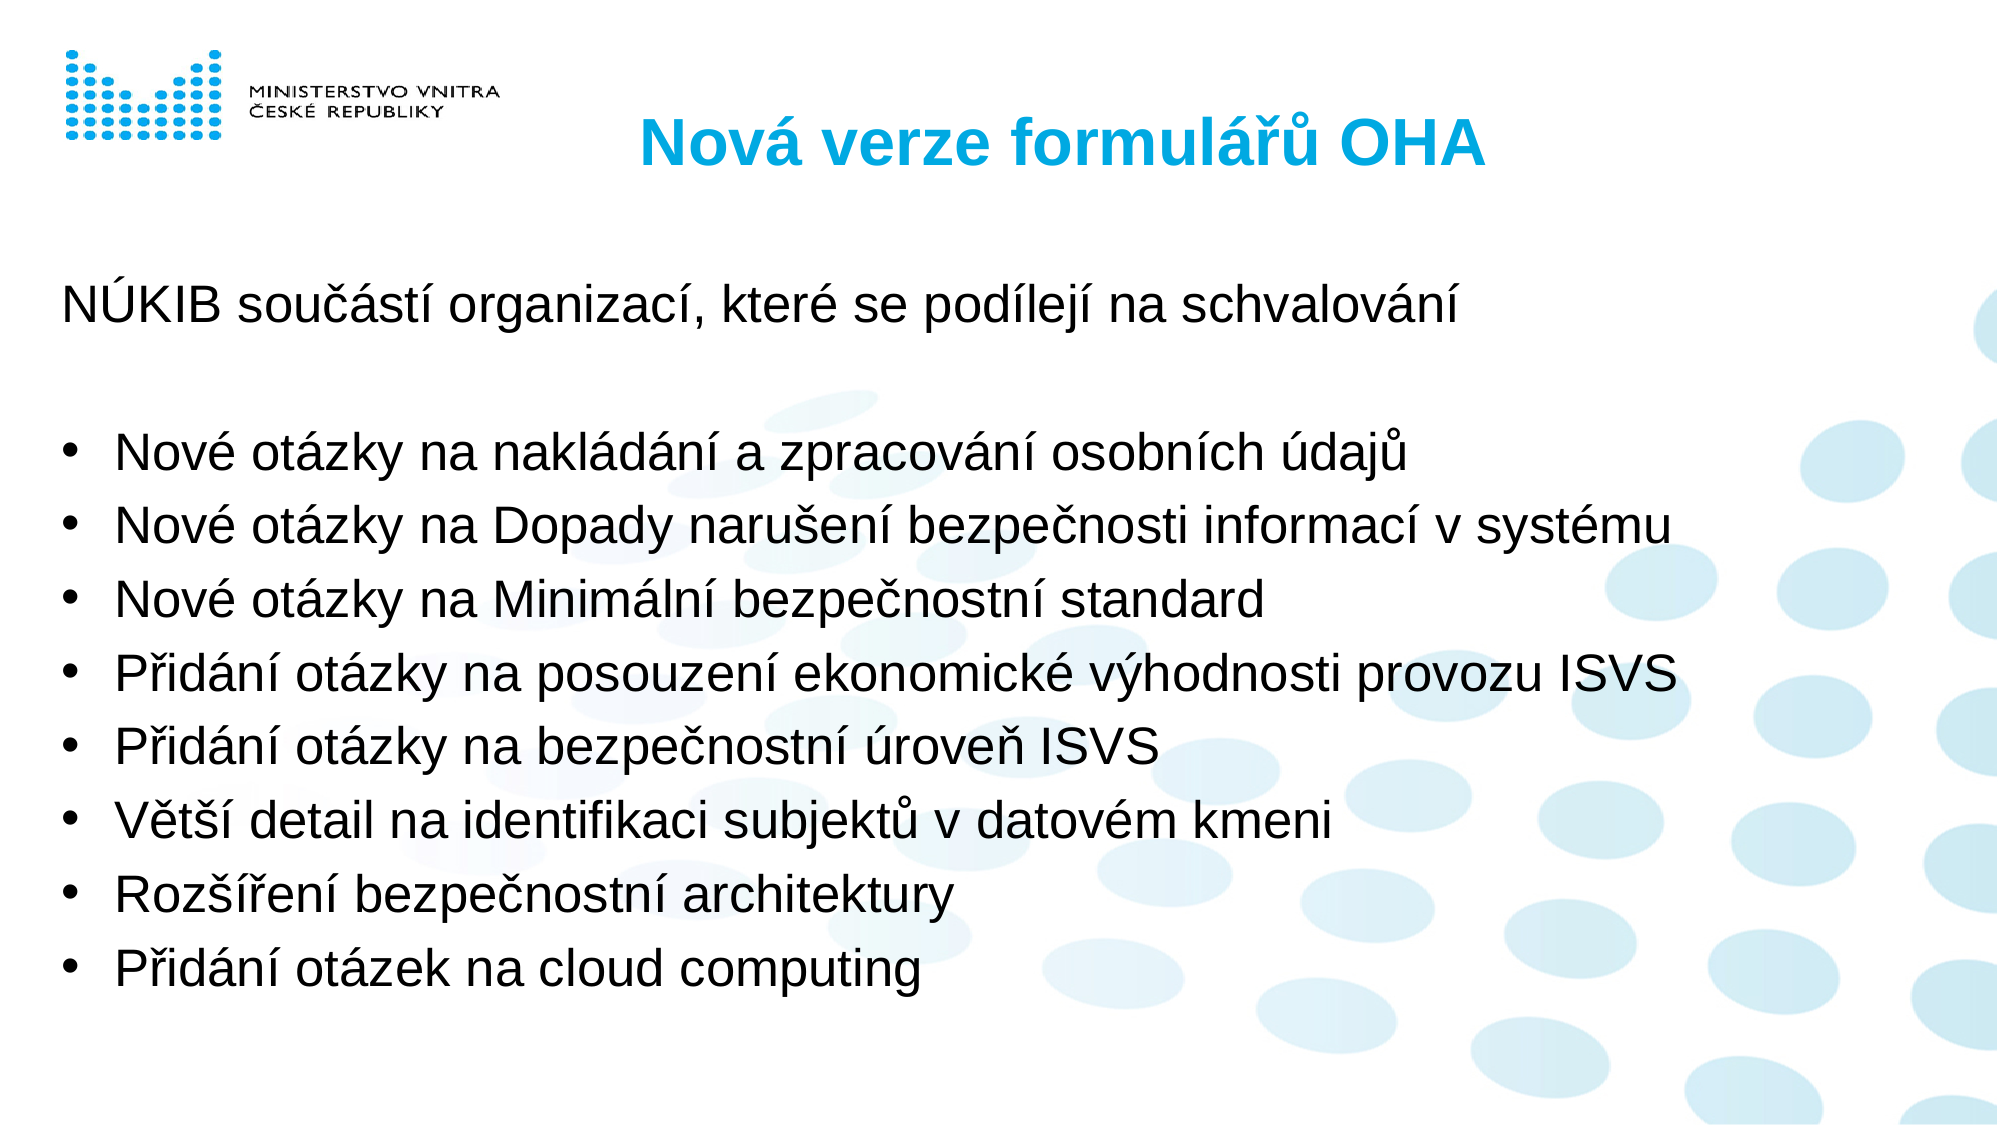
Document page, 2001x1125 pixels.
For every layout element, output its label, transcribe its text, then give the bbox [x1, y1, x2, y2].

list NÚKIB součástí organizací, které se podílejí na schvalování Nové otázky na nakládání a zpracování osobních údajů Nové otázky na Dopady narušení bezpečnosti informací v systému Nové otázky na Minimální bezpečnostní standard Přidání otázky na posouzení ekonomické výhodnosti provozu ISVS Přidání otázky na bezpečnostní úroveň ISVS Větší detail na identifikaci subjektů v datovém kmeni Rozšíření bezpečnostní architektury Přidání otázek na cloud computing [46, 262, 1900, 1005]
picture [0, 0, 2000, 1125]
title Nová verze formulářů OHA [624, 45, 1900, 233]
